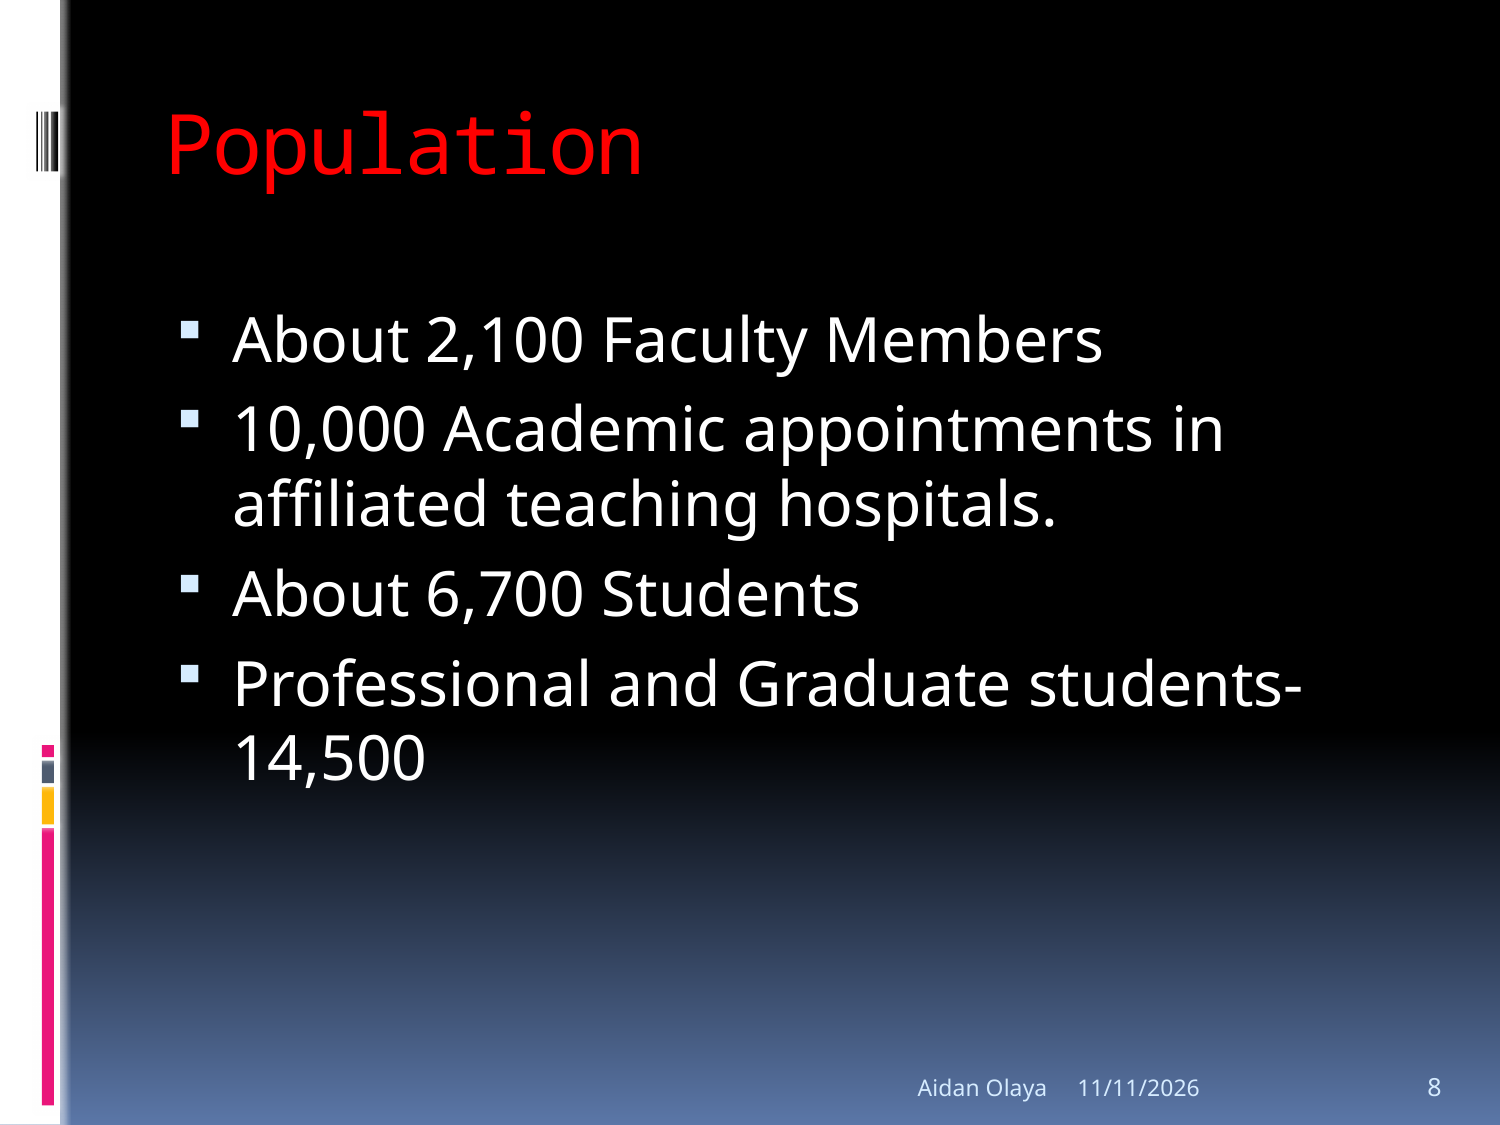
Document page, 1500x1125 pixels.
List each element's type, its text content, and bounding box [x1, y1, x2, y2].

list About 2,100 Faculty Members 10,000 Academic appointments in affiliated teaching hospitals. About 6,700 Students Professional and Graduate students- 14,500 [150, 292, 1425, 1043]
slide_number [1063, 1052, 1412, 1113]
title Population [150, 83, 1425, 234]
footer Aidan Olaya [150, 1052, 1063, 1113]
slide_number 8 [1412, 1052, 1488, 1113]
